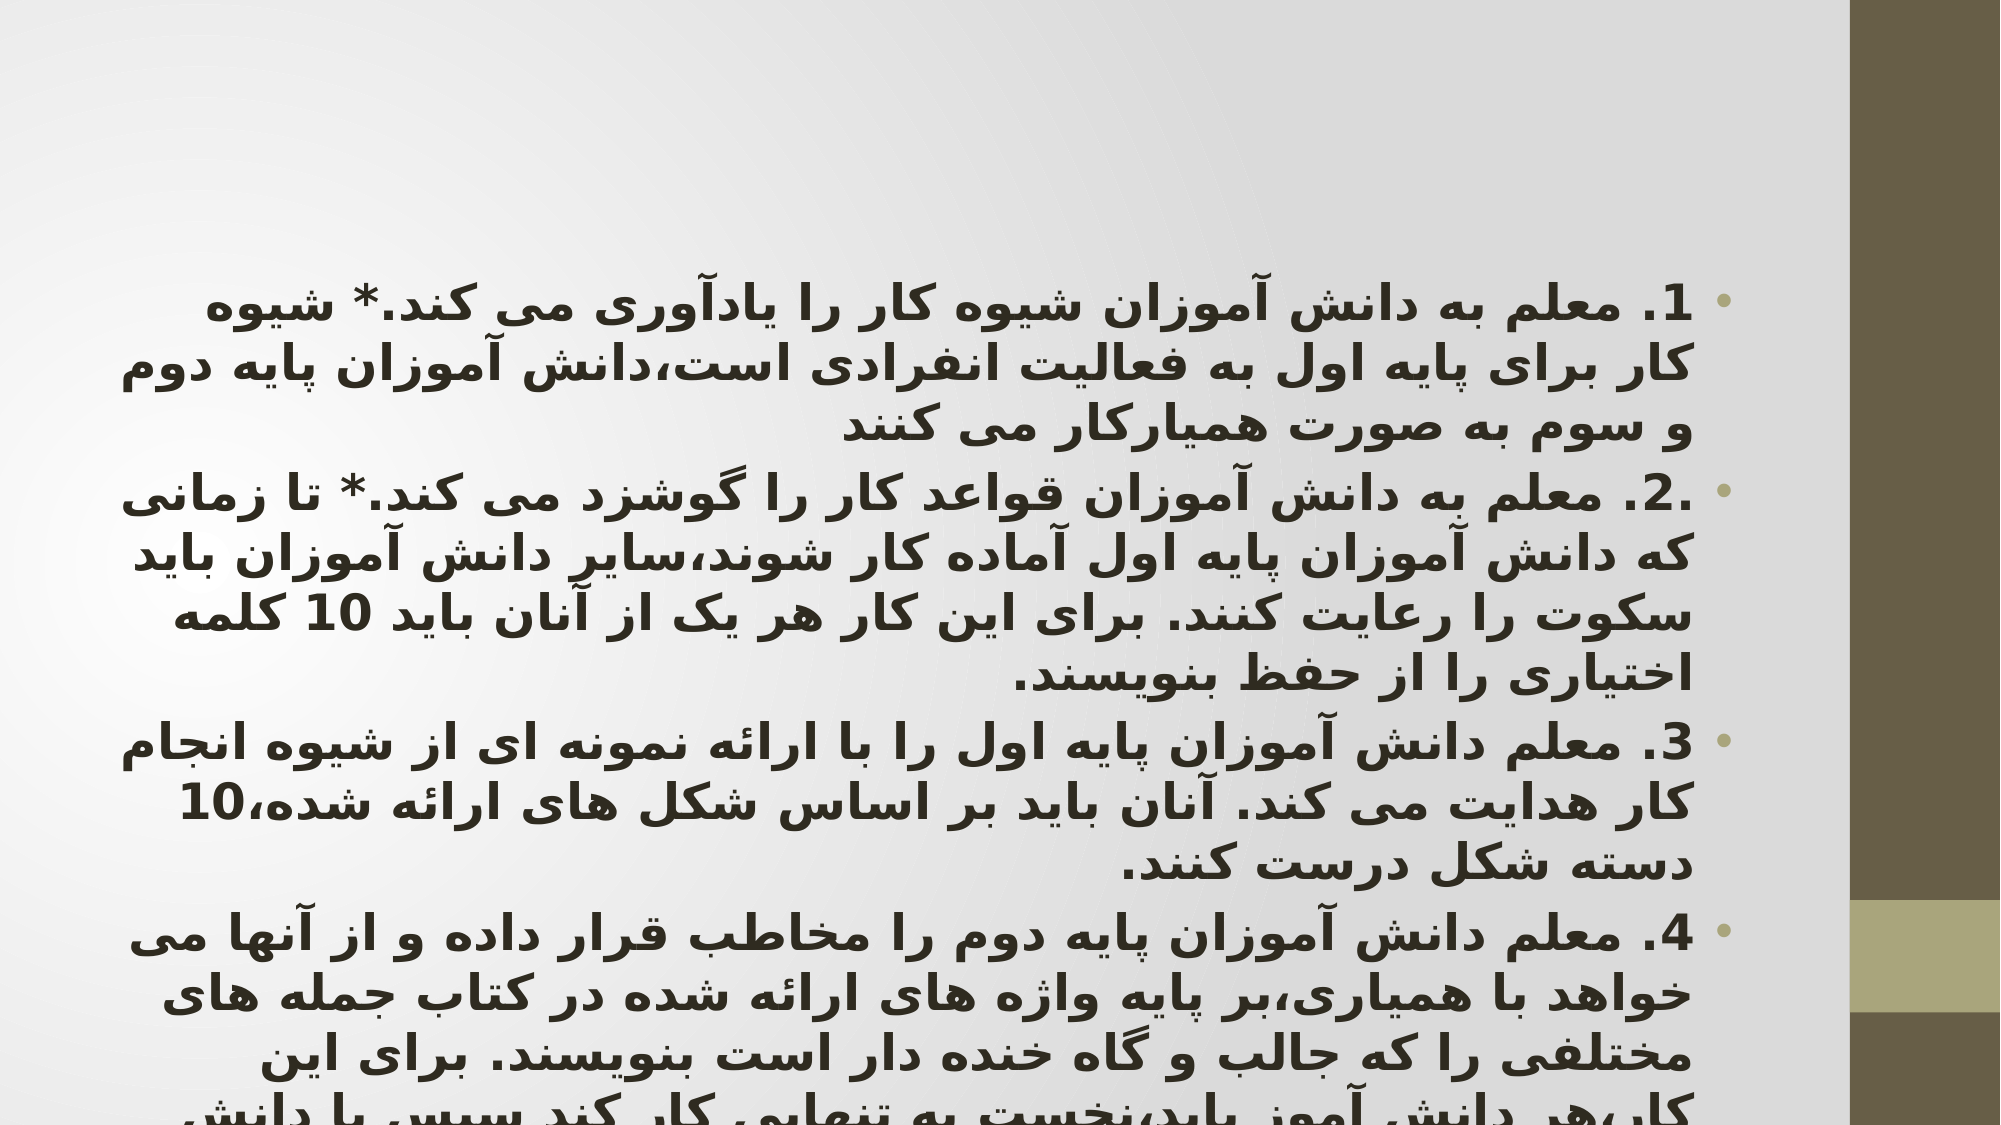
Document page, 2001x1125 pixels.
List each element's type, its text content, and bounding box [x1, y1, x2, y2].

list 1. معلم به دانش آموزان شیوه کار را یادآوری می کند.* شیوه کار برای پایه اول به فعالیت انفرادی است،دانش آموزان پایه دوم و سوم به صورت همیارکار می کنند .2. معلم به دانش آموزان قواعد کار را گوشزد می کند.* تا زمانی که دانش آموزان پایه اول آماده کار شوند،سایر دانش آموزان باید سکوت را رعایت کنند. برای این کار هر یک از آنان باید 10 کلمه اختیاری را از حفظ بنویسند. 3. معلم دانش آموزان پایه اول را با ارائه نمونه ای از شیوه انجام کار هدایت می کند. آنان باید بر اساس شکل های ارائه شده،10 دسته شکل درست کنند. 4. معلم دانش آموزان پایه دوم را مخاطب قرار داده و از آنها می خواهد با همیاری،بر پایه واژه های ارائه شده در کتاب جمله های مختلفی را که جالب و گاه خنده دار است بنویسند. برای این کار،هر دانش آموز باید،نخست به تنهایی کار کند سپس با دانش آموز همجوار خود با همدیگر به جمله های جالب تری فکر کنند یا جمله هایی را که هر یک آماده اند مورد توجه قرار داده و آنها را جذاب تر سازند. [99, 262, 1767, 1050]
